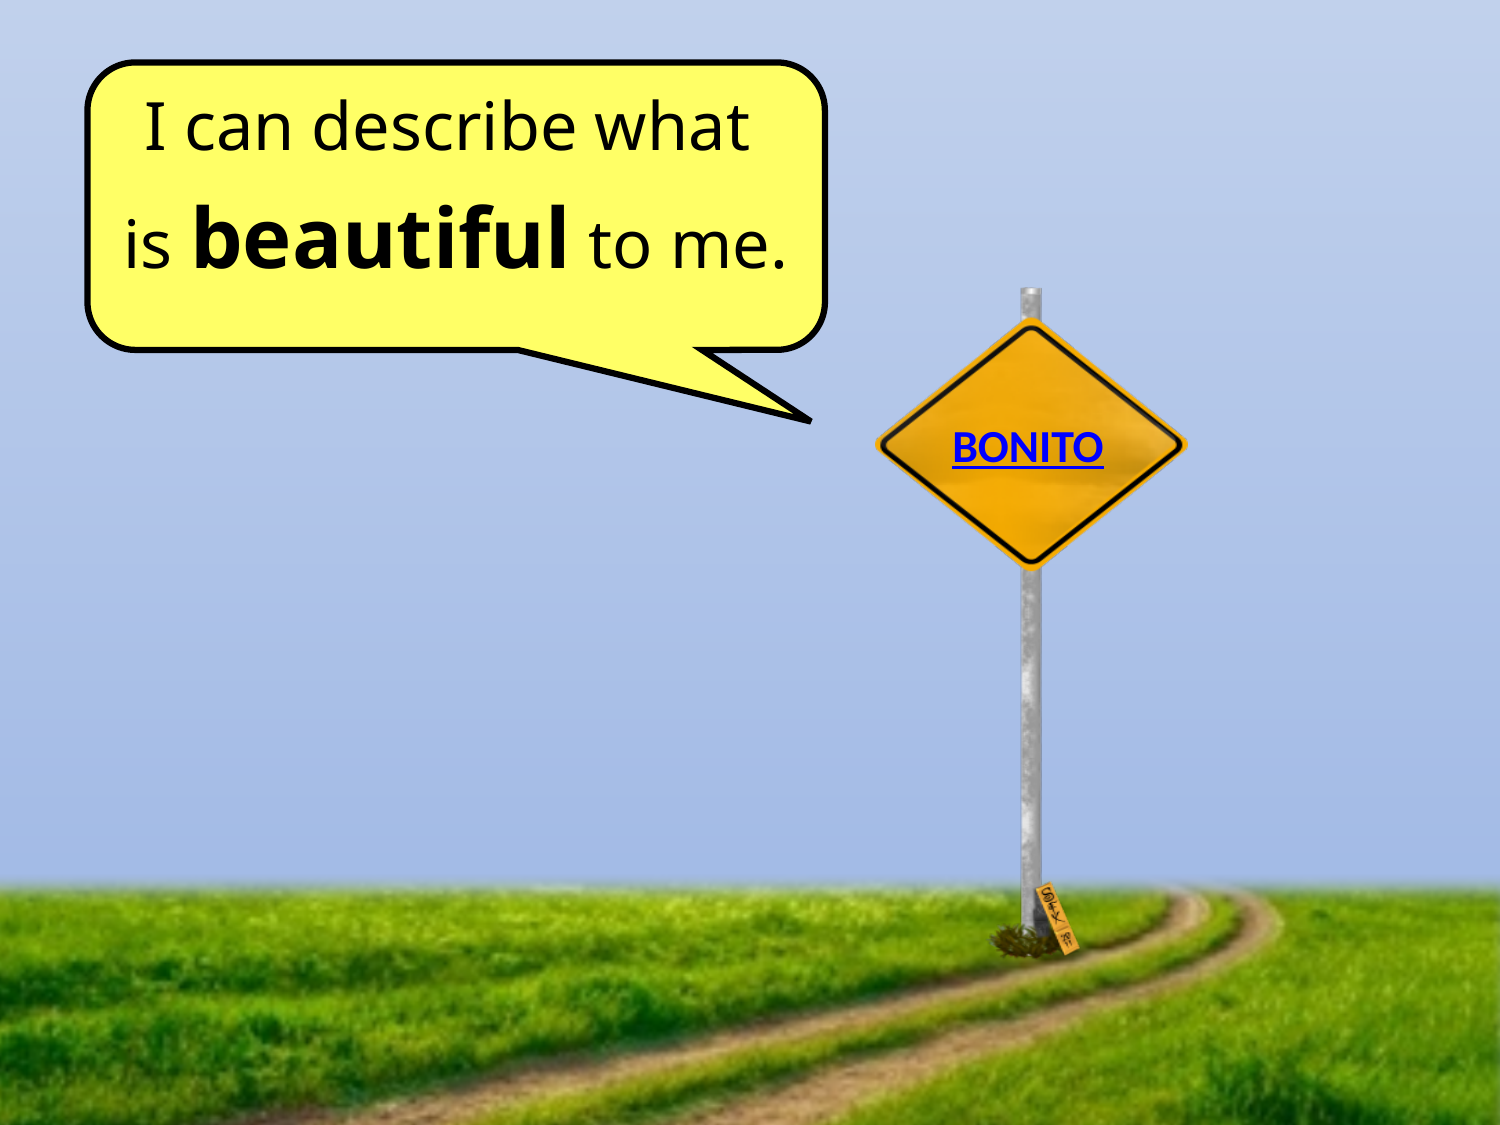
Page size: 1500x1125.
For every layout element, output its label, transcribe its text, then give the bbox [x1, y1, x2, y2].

text_box I can describe what is beautiful to me. [87, 62, 825, 422]
picture [0, 874, 1500, 1125]
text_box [874, 287, 1188, 963]
